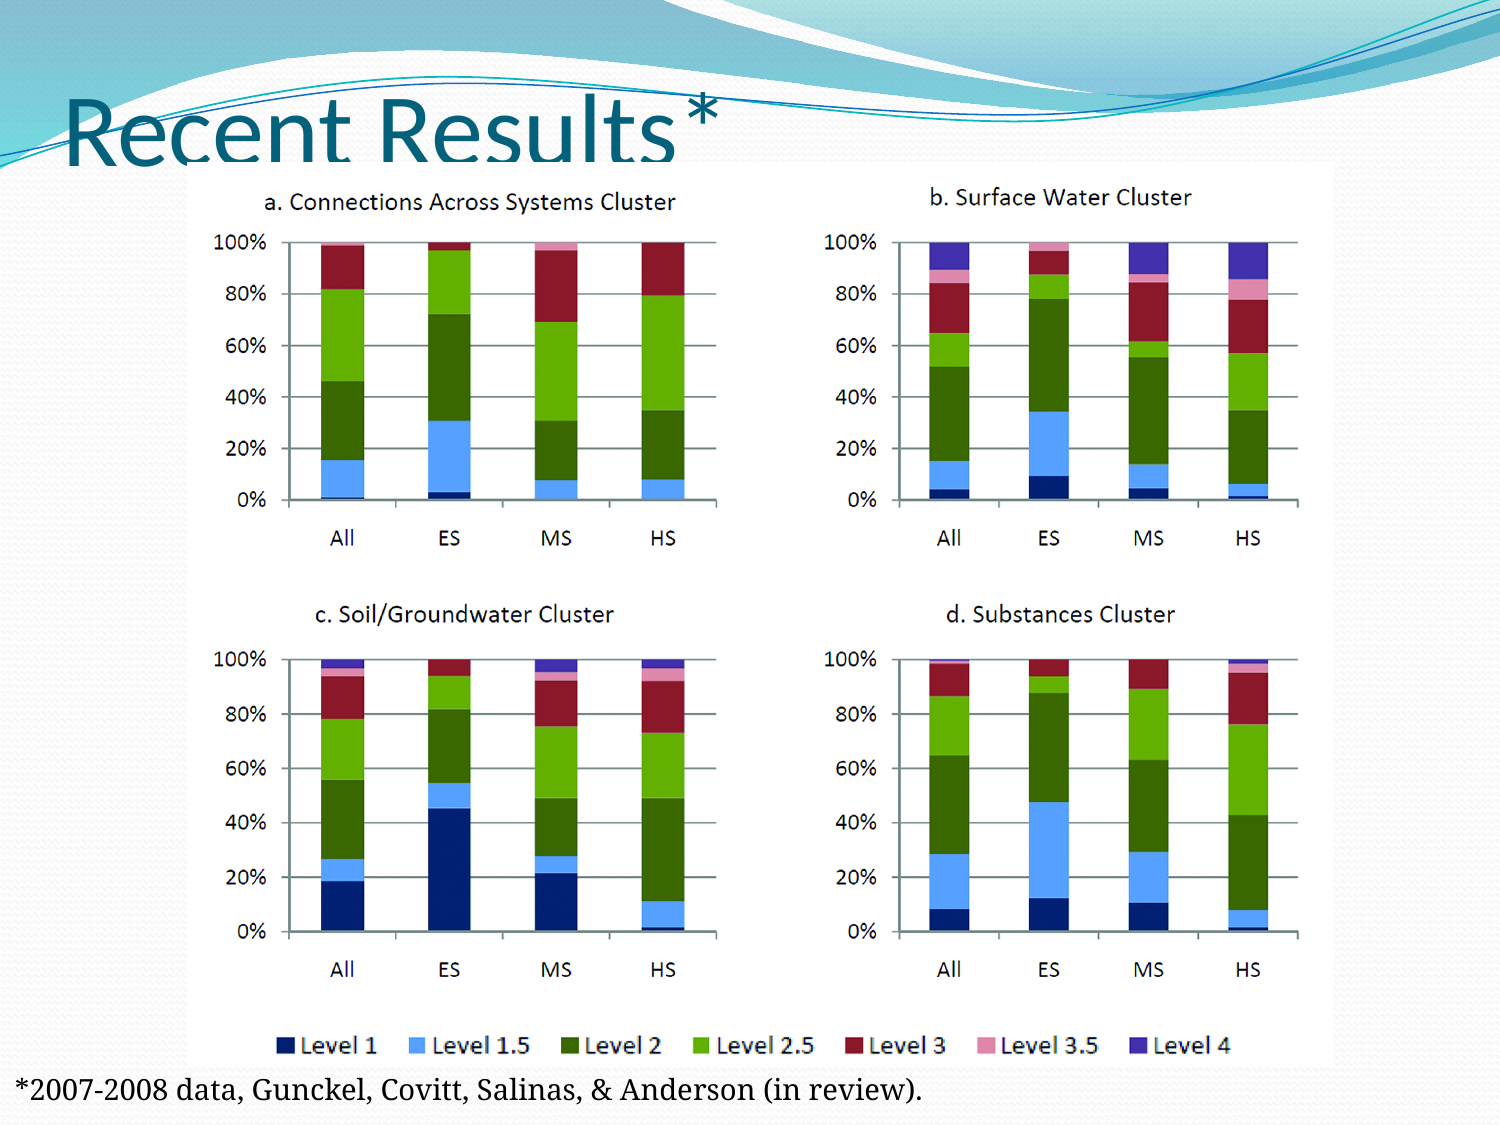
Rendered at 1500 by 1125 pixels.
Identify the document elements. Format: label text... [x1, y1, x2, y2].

text_box *2007-2008 data, Gunckel, Covitt, Salinas, & Anderson (in review). [0, 1064, 1388, 1115]
title Recent Results* [62, 0, 1413, 188]
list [187, 162, 1334, 1067]
